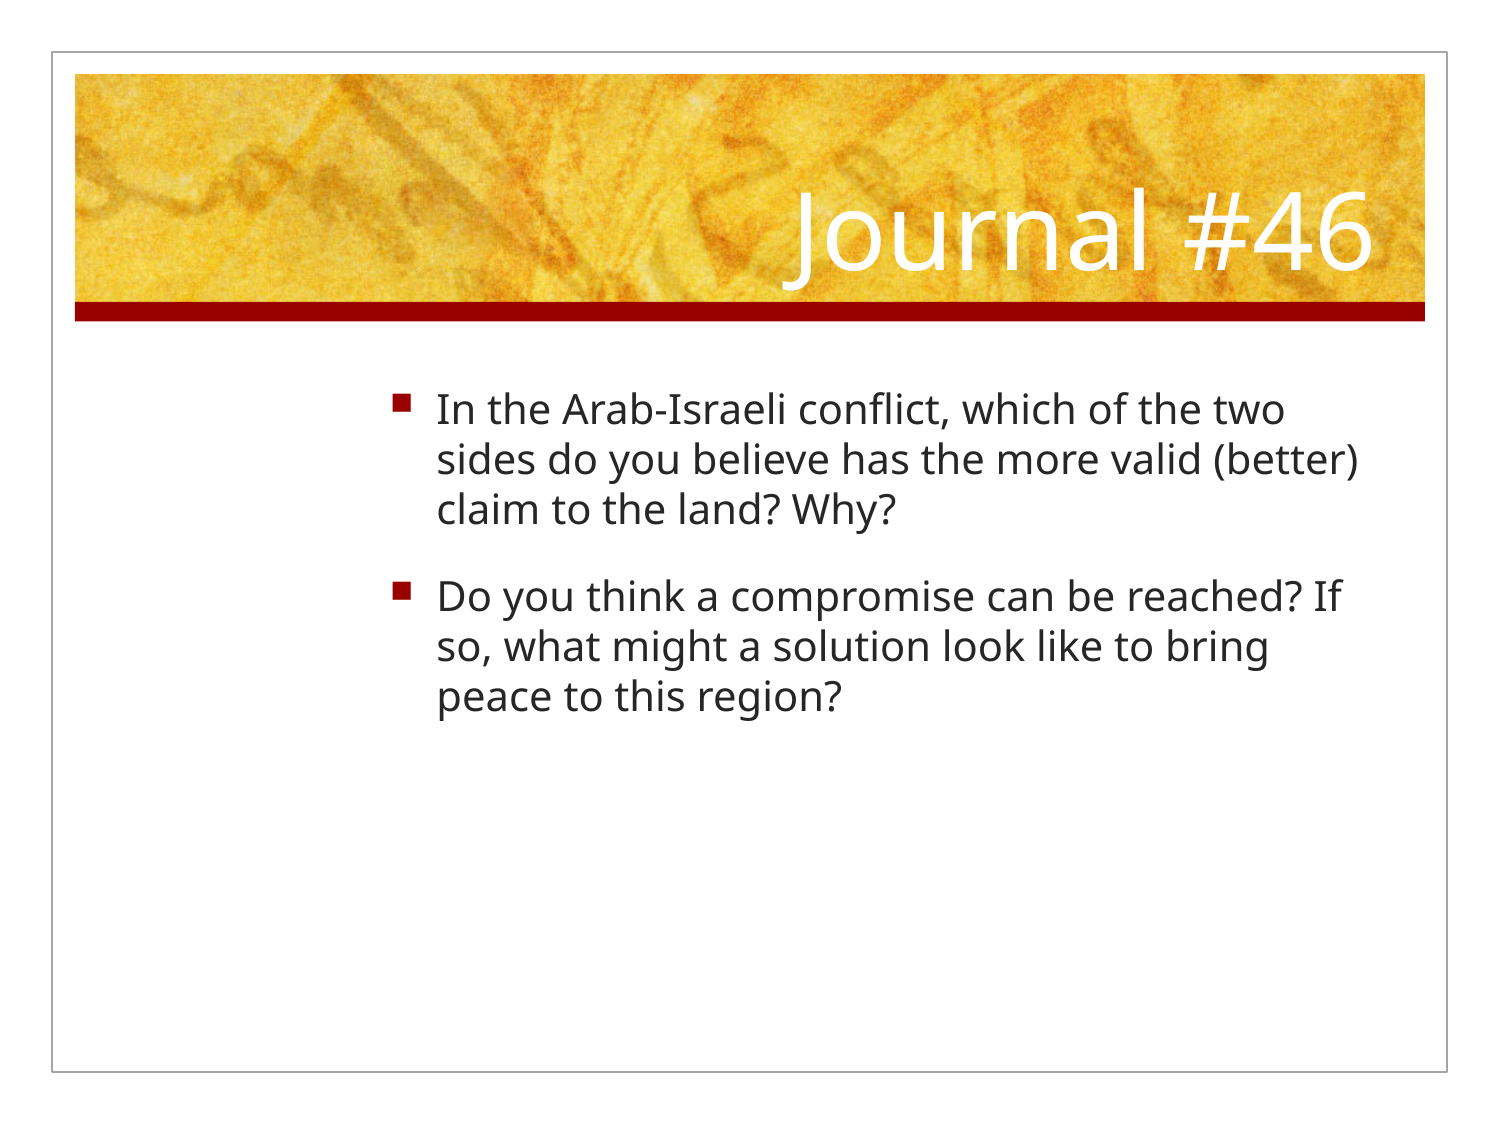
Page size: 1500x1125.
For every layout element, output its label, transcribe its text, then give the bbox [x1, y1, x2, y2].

title Journal #46 [108, 74, 1392, 292]
list In the Arab-Israeli conflict, which of the two sides do you believe has the more valid (better) claim to the land? Why? Do you think a compromise can be reached? If so, what might a solution look like to bring peace to this region? [375, 375, 1392, 1005]
picture [75, 74, 1425, 301]
